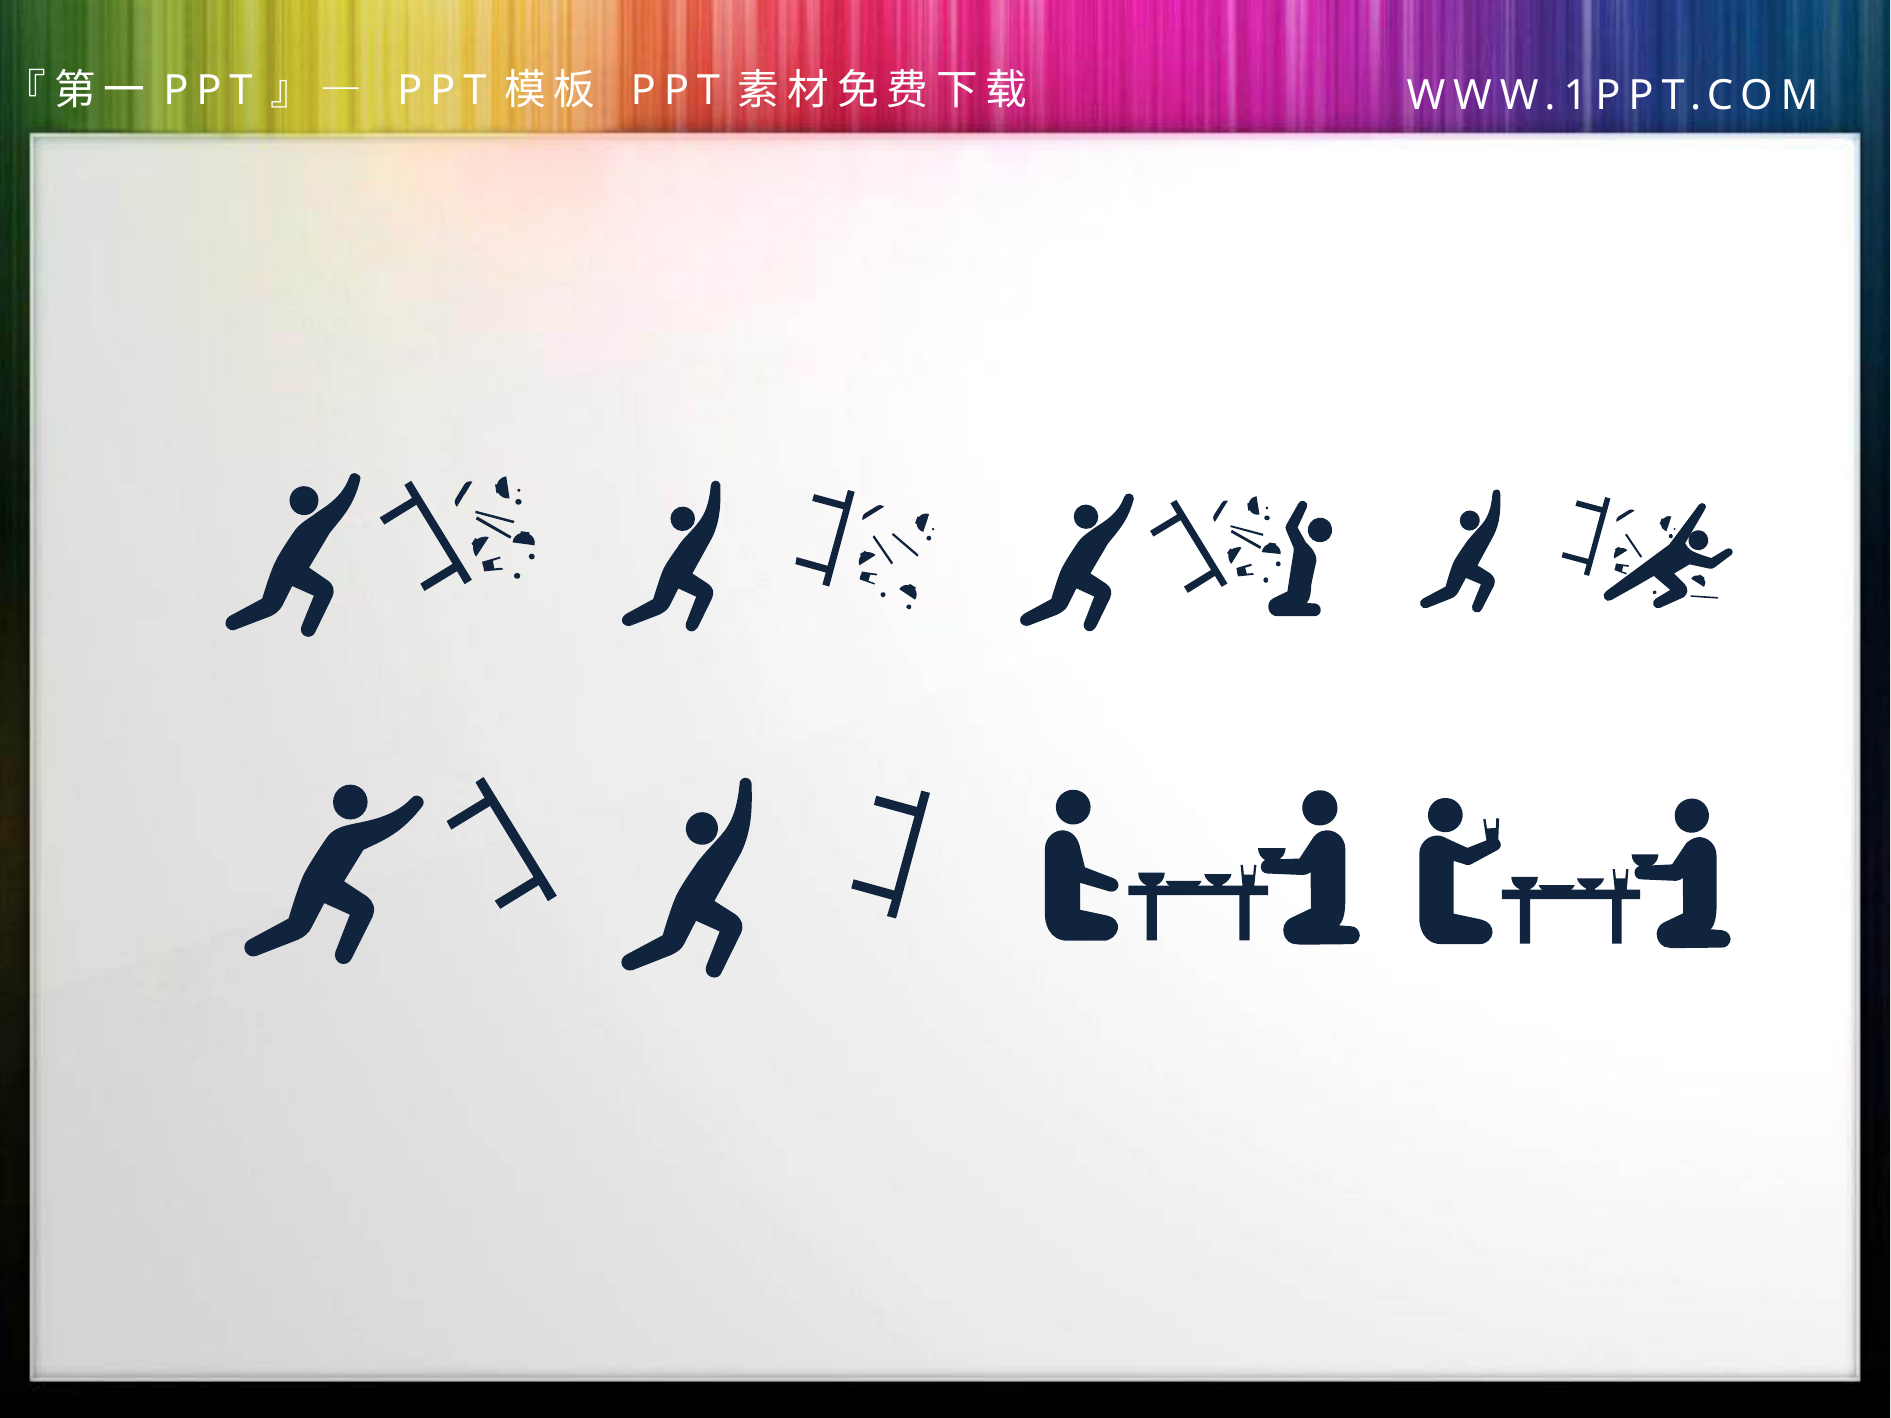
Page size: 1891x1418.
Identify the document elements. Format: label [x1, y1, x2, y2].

text_box [1230, 525, 1264, 536]
text_box [1226, 547, 1242, 564]
text_box [1044, 830, 1119, 941]
text_box [1615, 564, 1624, 573]
text_box [851, 790, 930, 919]
text_box [1427, 798, 1463, 833]
text_box [1307, 517, 1332, 543]
text_box [1576, 878, 1605, 892]
text_box [1485, 827, 1498, 839]
text_box [1631, 854, 1659, 866]
text_box [1138, 872, 1165, 888]
text_box [1302, 790, 1338, 826]
text_box [1691, 574, 1706, 587]
text_box [1603, 503, 1733, 609]
text_box [244, 795, 424, 965]
text_box [446, 777, 557, 909]
text_box [1128, 885, 1269, 941]
text_box [1230, 529, 1262, 549]
text_box [491, 567, 503, 571]
text_box [1614, 878, 1627, 890]
text_box [1625, 533, 1643, 558]
text_box [867, 580, 875, 585]
text_box [915, 513, 930, 532]
text_box [528, 553, 535, 560]
text_box [1236, 563, 1252, 572]
text_box [475, 516, 512, 539]
text_box [891, 533, 919, 557]
text_box [225, 473, 361, 637]
text_box [1483, 818, 1487, 831]
text_box [1612, 869, 1629, 892]
text_box [1613, 546, 1628, 559]
text_box [1242, 874, 1255, 886]
text_box [1204, 874, 1232, 888]
text_box [1690, 595, 1719, 599]
text_box [1511, 876, 1538, 892]
text_box [333, 784, 368, 820]
text_box [1419, 835, 1501, 945]
text_box [495, 476, 510, 499]
text_box [1257, 848, 1286, 860]
text_box [621, 777, 752, 978]
text_box [475, 510, 515, 524]
text_box [1020, 493, 1134, 632]
text_box [1538, 885, 1575, 892]
text_box [860, 572, 871, 582]
text_box [1055, 789, 1091, 825]
text_box [471, 536, 489, 557]
text_box [1073, 504, 1099, 529]
text_box [1261, 542, 1281, 555]
text_box [1459, 510, 1480, 531]
text_box [1561, 497, 1611, 576]
text_box [1495, 818, 1500, 839]
text_box [1420, 489, 1501, 613]
text_box [858, 550, 876, 566]
text_box [1268, 500, 1321, 617]
text_box [482, 556, 501, 572]
text_box [1240, 864, 1257, 888]
text_box [1659, 516, 1672, 532]
text_box [1165, 880, 1202, 888]
text_box [514, 573, 521, 579]
text_box [1237, 566, 1248, 576]
text_box [1213, 500, 1228, 522]
text_box [1674, 798, 1709, 833]
text_box [1688, 530, 1709, 551]
picture [0, 0, 1891, 1418]
text_box [862, 505, 885, 521]
text_box [512, 531, 535, 546]
text_box [1150, 499, 1228, 593]
text_box [670, 506, 695, 532]
text_box [622, 480, 721, 632]
text_box [685, 812, 718, 845]
text_box [289, 486, 319, 516]
text_box [515, 499, 522, 505]
text_box [795, 489, 855, 587]
text_box [483, 559, 495, 571]
text_box [867, 572, 878, 576]
text_box [1616, 509, 1635, 522]
text_box [1501, 889, 1641, 944]
text_box [899, 583, 917, 600]
text_box [1260, 830, 1360, 945]
text_box [379, 480, 472, 591]
text_box [454, 481, 473, 507]
text_box [872, 535, 894, 565]
text_box [1247, 496, 1260, 515]
text_box [1634, 837, 1731, 949]
